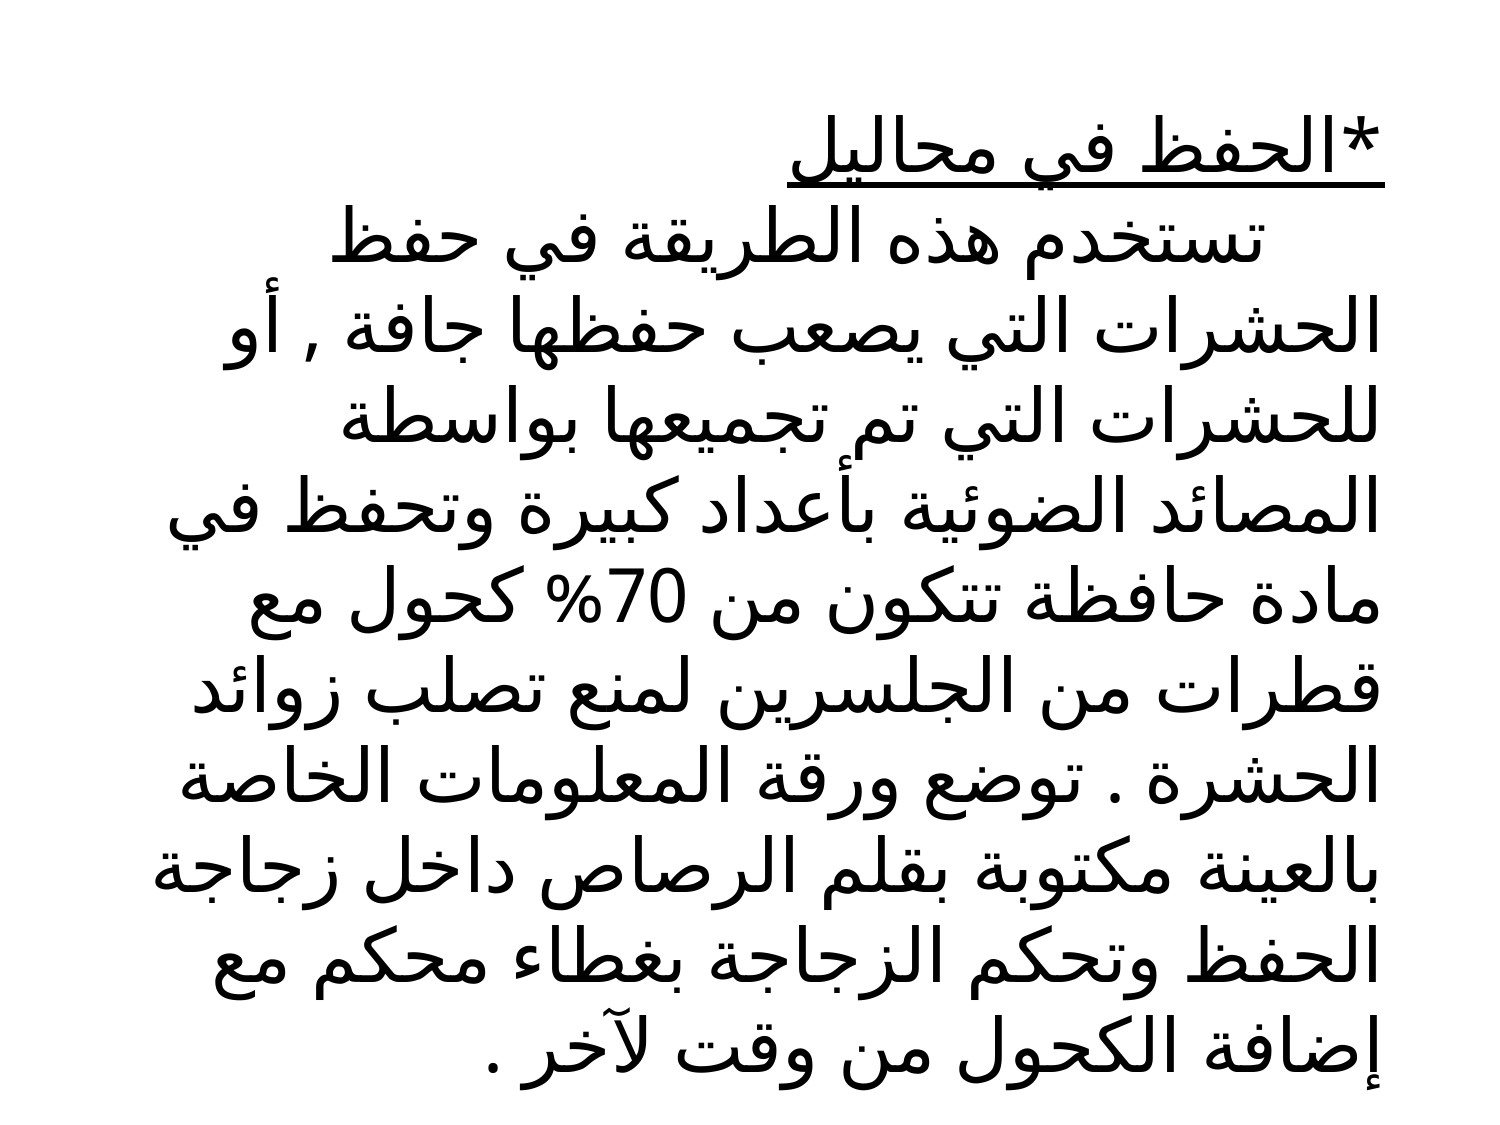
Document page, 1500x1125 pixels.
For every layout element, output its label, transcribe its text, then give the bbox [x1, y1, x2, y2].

text_box *الحفظ في محاليل تستخدم هذه الطريقة في حفظ الحشرات التي يصعب حفظها جافة , أو للحشرات التي تم تجميعها بواسطة المصائد الضوئية بأعداد كبيرة وتحفظ في مادة حافظة تتكون من 70% كحول مع قطرات من الجلسرين لمنع تصلب زوائد الحشرة . توضع ورقة المعلومات الخاصة بالعينة مكتوبة بقلم الرصاص داخل زجاجة الحفظ وتحكم الزجاجة بغطاء محكم مع إضافة الكحول من وقت لآخر . [88, 89, 1400, 1125]
